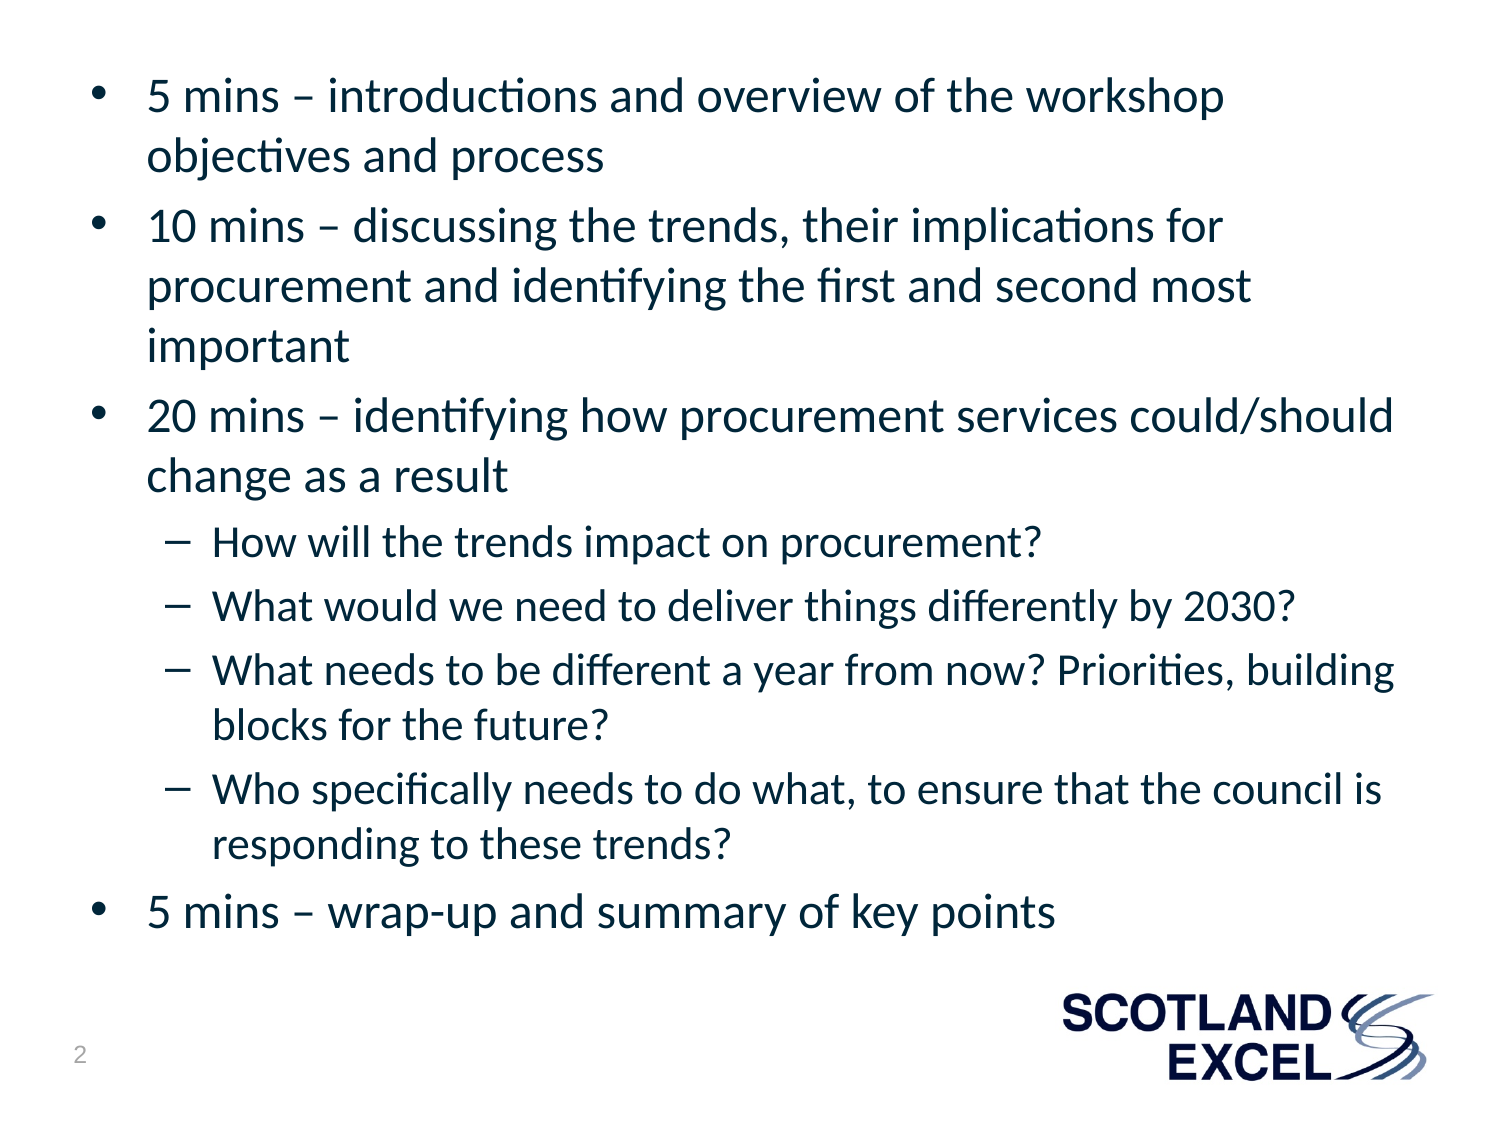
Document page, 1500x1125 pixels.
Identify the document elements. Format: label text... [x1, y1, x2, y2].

picture [1033, 964, 1459, 1103]
list 5 mins – introductions and overview of the workshop objectives and process 10 mins – discussing the trends, their implications for procurement and identifying the first and second most important 20 mins – identifying how procurement services could/should change as a result How will the trends impact on procurement? What would we need to deliver things differently by 2030? What needs to be different a year from now? Priorities, building blocks for the future? Who specifically needs to do what, to ensure that the council is responding to these trends? 5 mins – wrap-up and summary of key points [74, 54, 1426, 1012]
